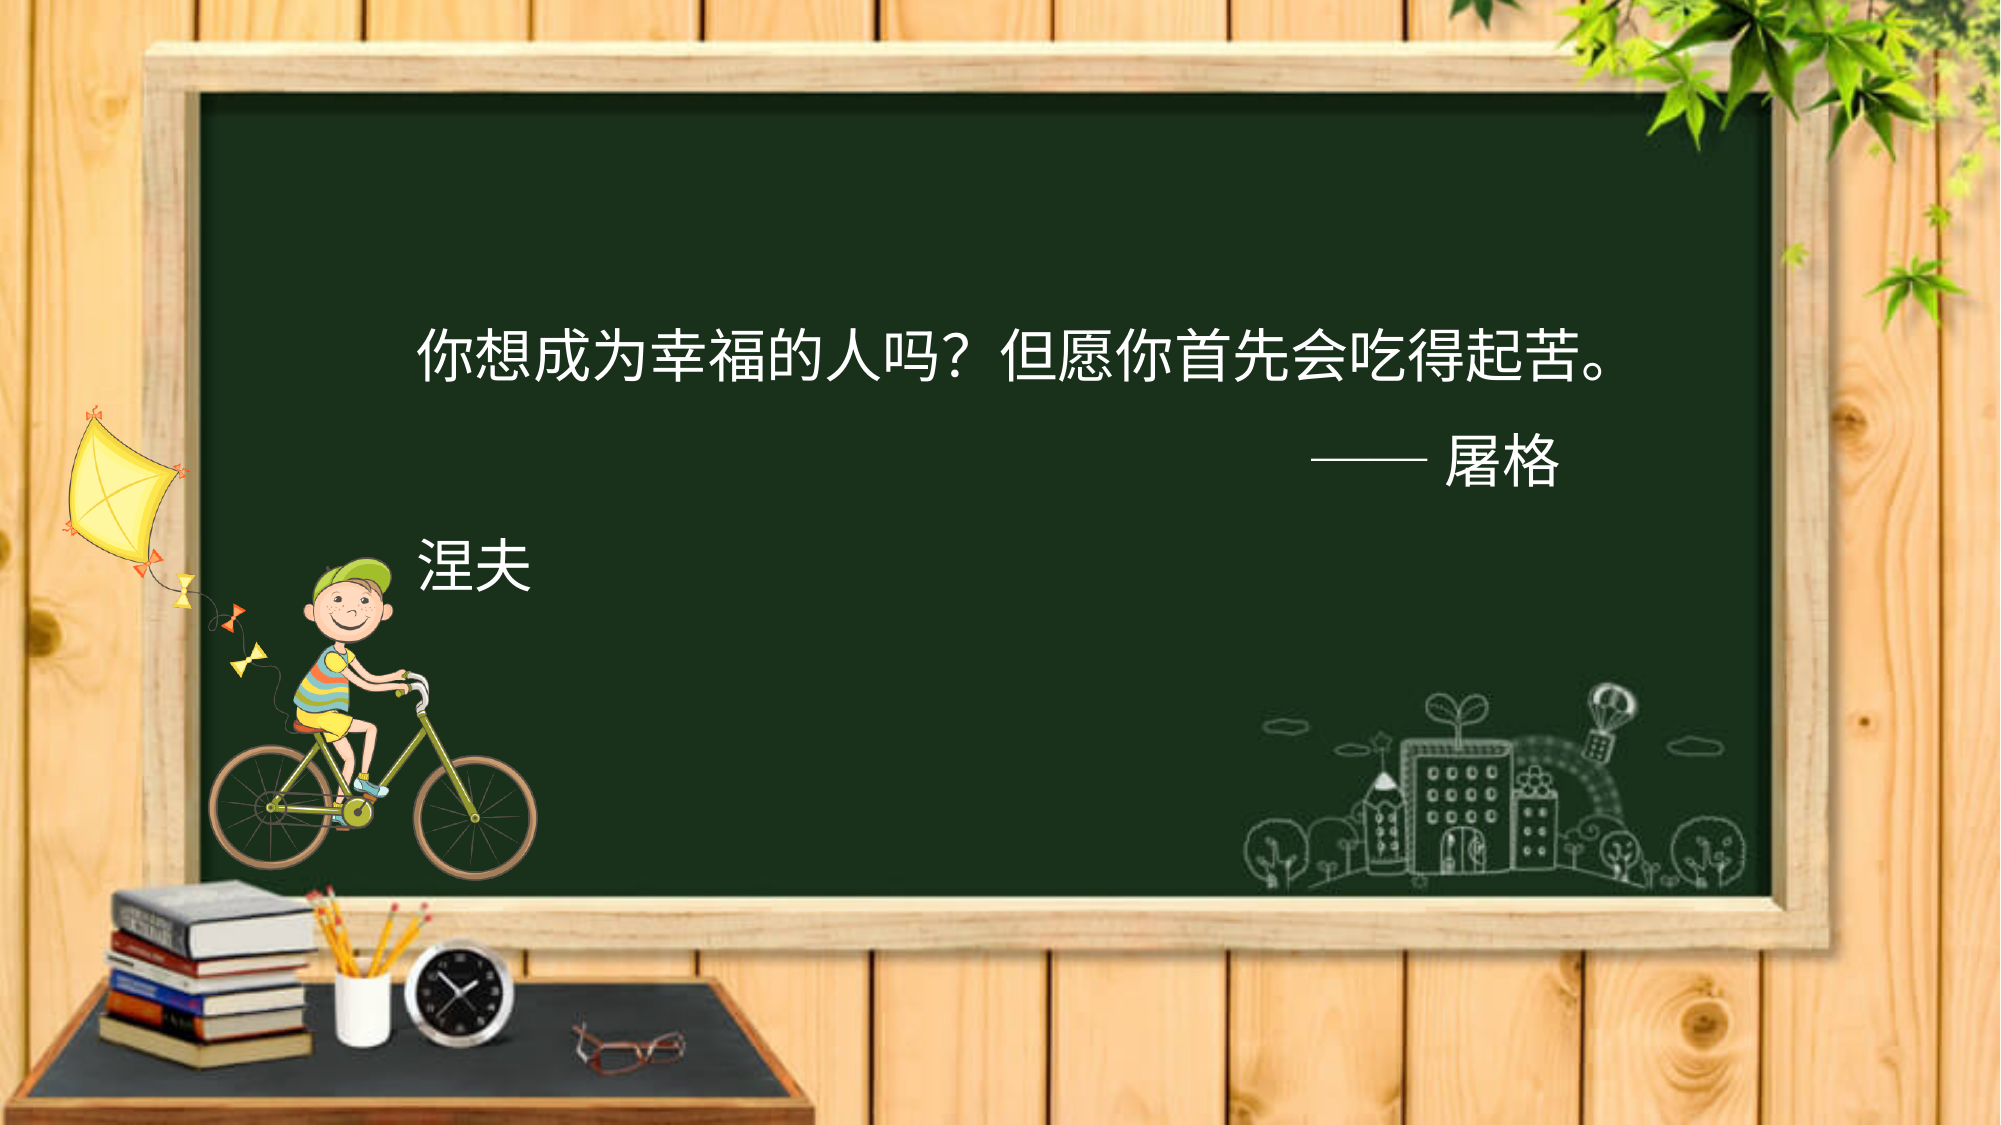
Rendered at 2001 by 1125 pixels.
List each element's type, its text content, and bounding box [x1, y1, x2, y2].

text_box 你想成为幸福的人吗？但愿你首先会吃得起苦。 ──屠格涅夫 [402, 276, 1618, 607]
picture [0, 0, 2001, 1125]
